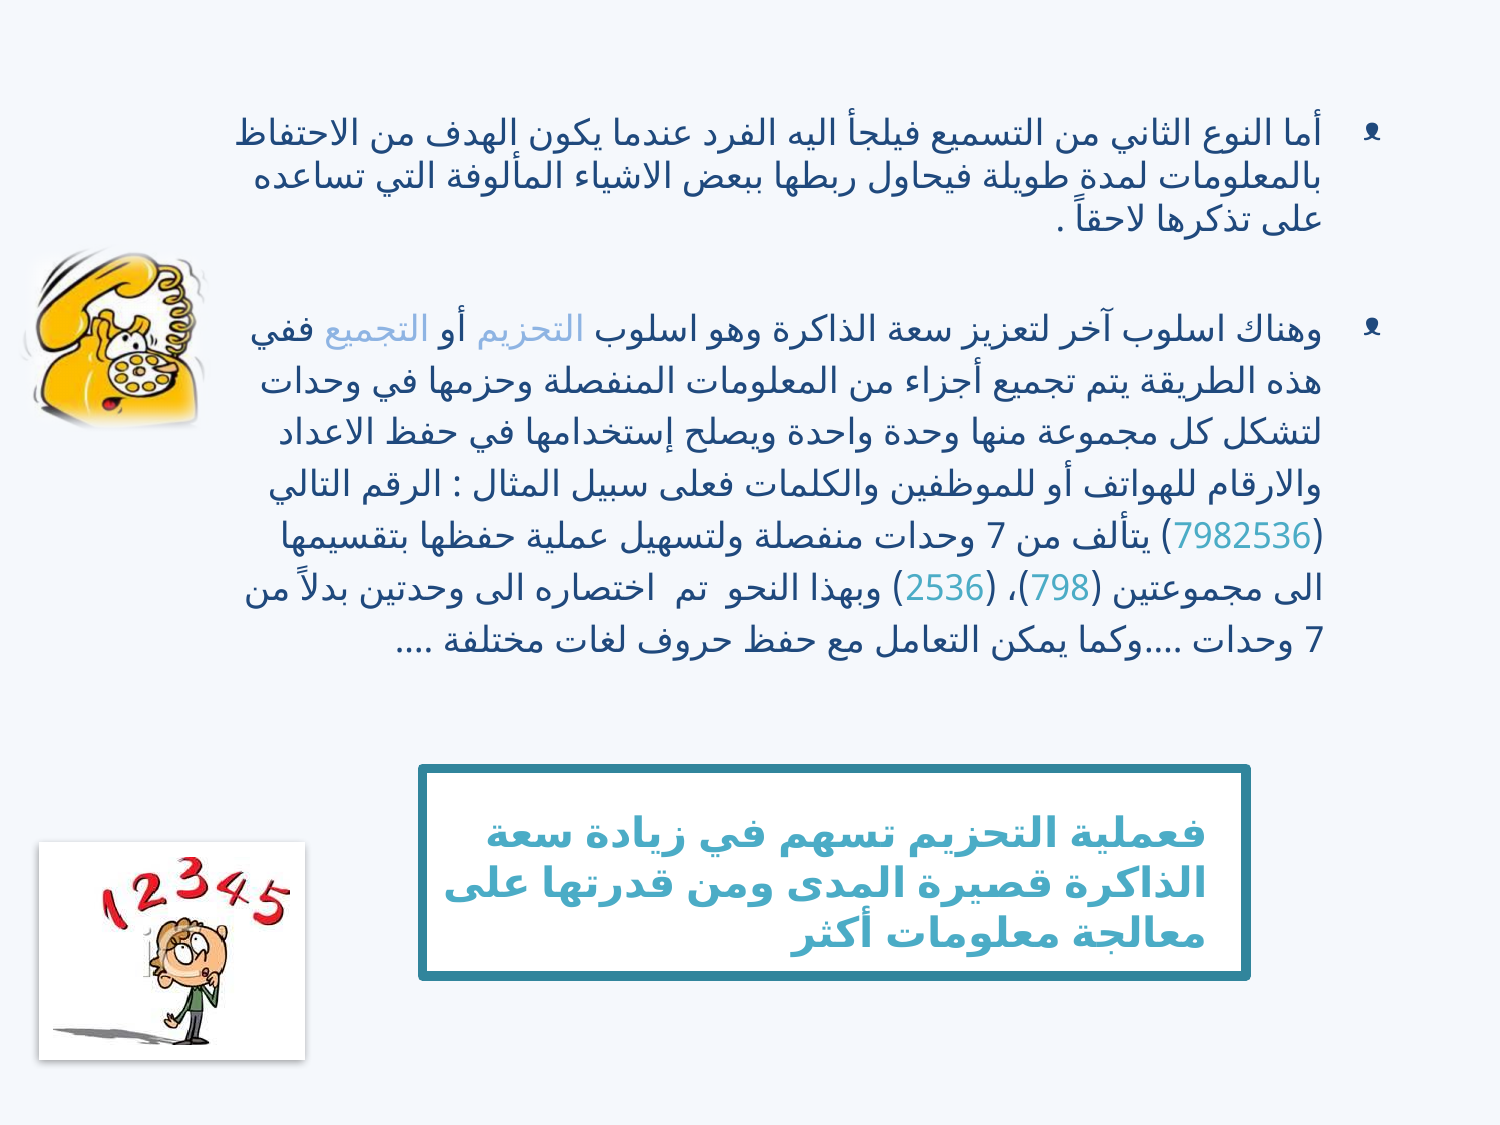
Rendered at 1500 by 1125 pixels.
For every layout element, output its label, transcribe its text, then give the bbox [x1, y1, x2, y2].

picture [17, 243, 212, 433]
picture [52, 856, 291, 1046]
text_box فعملية التحزيم تسهم في زيادة سعة الذاكرة قصيرة المدى ومن قدرتها على معالجة معلومات أكثر [419, 798, 1223, 964]
list أما النوع الثاني من التسميع فيلجأ اليه الفرد عندما يكون الهدف من الاحتفاظ بالمعلومات لمدة طويلة فيحاول ربطها ببعض الاشياء المألوفة التي تساعده على تذكرها لاحقاً . وهناك اسلوب آخر لتعزيز سعة الذاكرة وهو اسلوب التحزيم أو التجميع ففي هذه الطريقة يتم تجميع أجزاء من المعلومات المنفصلة وحزمها في وحدات لتشكل كل مجموعة منها وحدة واحدة ويصلح إستخدامها في حفظ الاعداد والارقام للهواتف أو للموظفين والكلمات فعلى سبيل المثال : الرقم التالي (7982536) يتألف من 7 وحدات منفصلة ولتسهيل عملية حفظها بتقسيمها الى مجموعتين (798)، (2536) وبهذا النحو تم اختصاره الى وحدتين بدلاً من 7 وحدات ….وكما يمكن التعامل مع حفظ حروف لغات مختلفة …. [218, 101, 1388, 693]
text_box [420, 766, 1248, 978]
